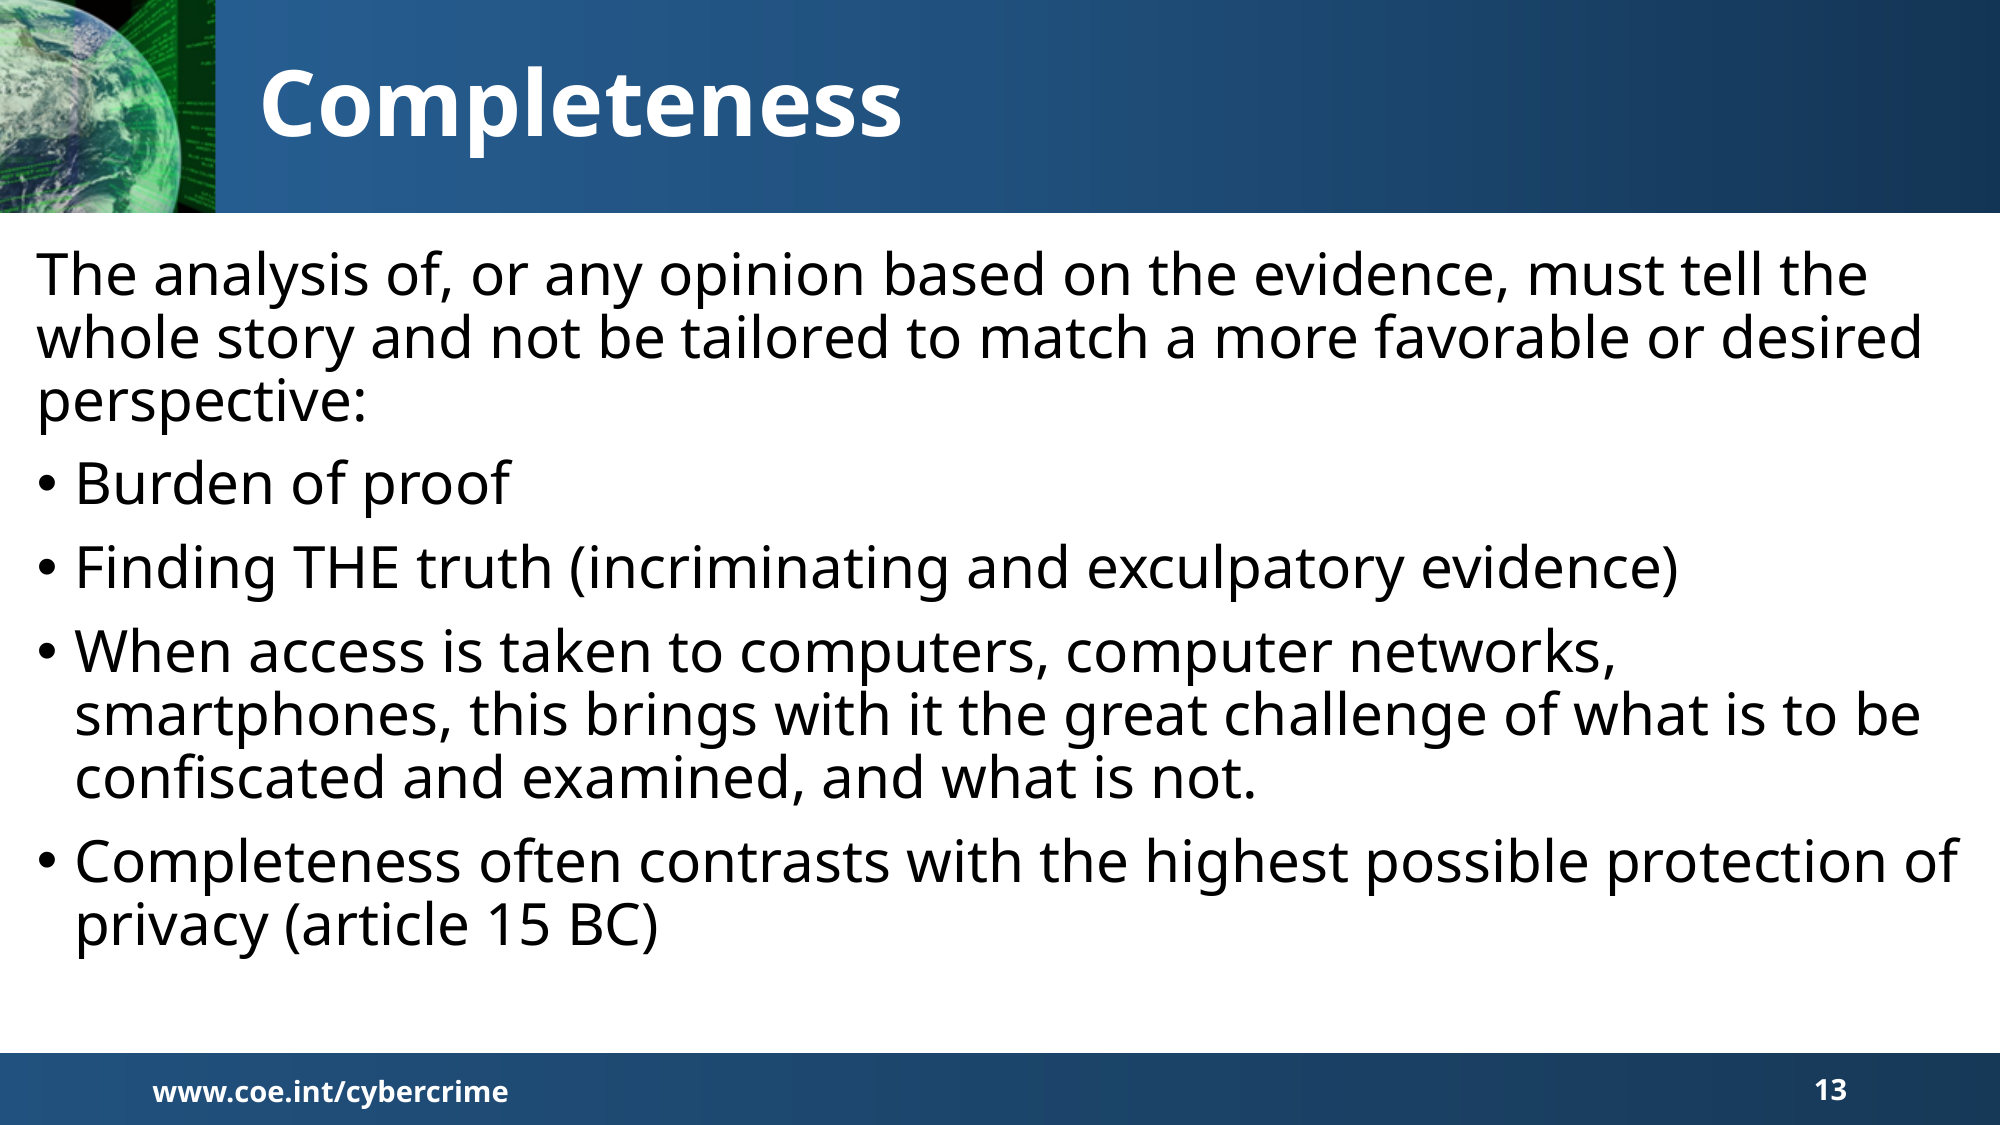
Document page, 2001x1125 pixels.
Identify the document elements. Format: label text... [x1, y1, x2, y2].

slide_number 13 [1412, 1061, 1863, 1121]
title Completeness [243, 32, 1969, 182]
slide_number www.coe.int/cybercrime [137, 1061, 588, 1121]
picture [0, 0, 2000, 213]
list The analysis of, or any opinion based on the evidence, must tell the whole story and not be tailored to match a more favorable or desired perspective: Burden of proof Finding THE truth (incriminating and exculpatory evidence) When access is taken to computers, computer networks, smartphones, this brings with it the great challenge of what is to be confiscated and examined, and what is not. Completeness often contrasts with the highest possible protection of privacy (article 15 BC) [21, 237, 1983, 1036]
